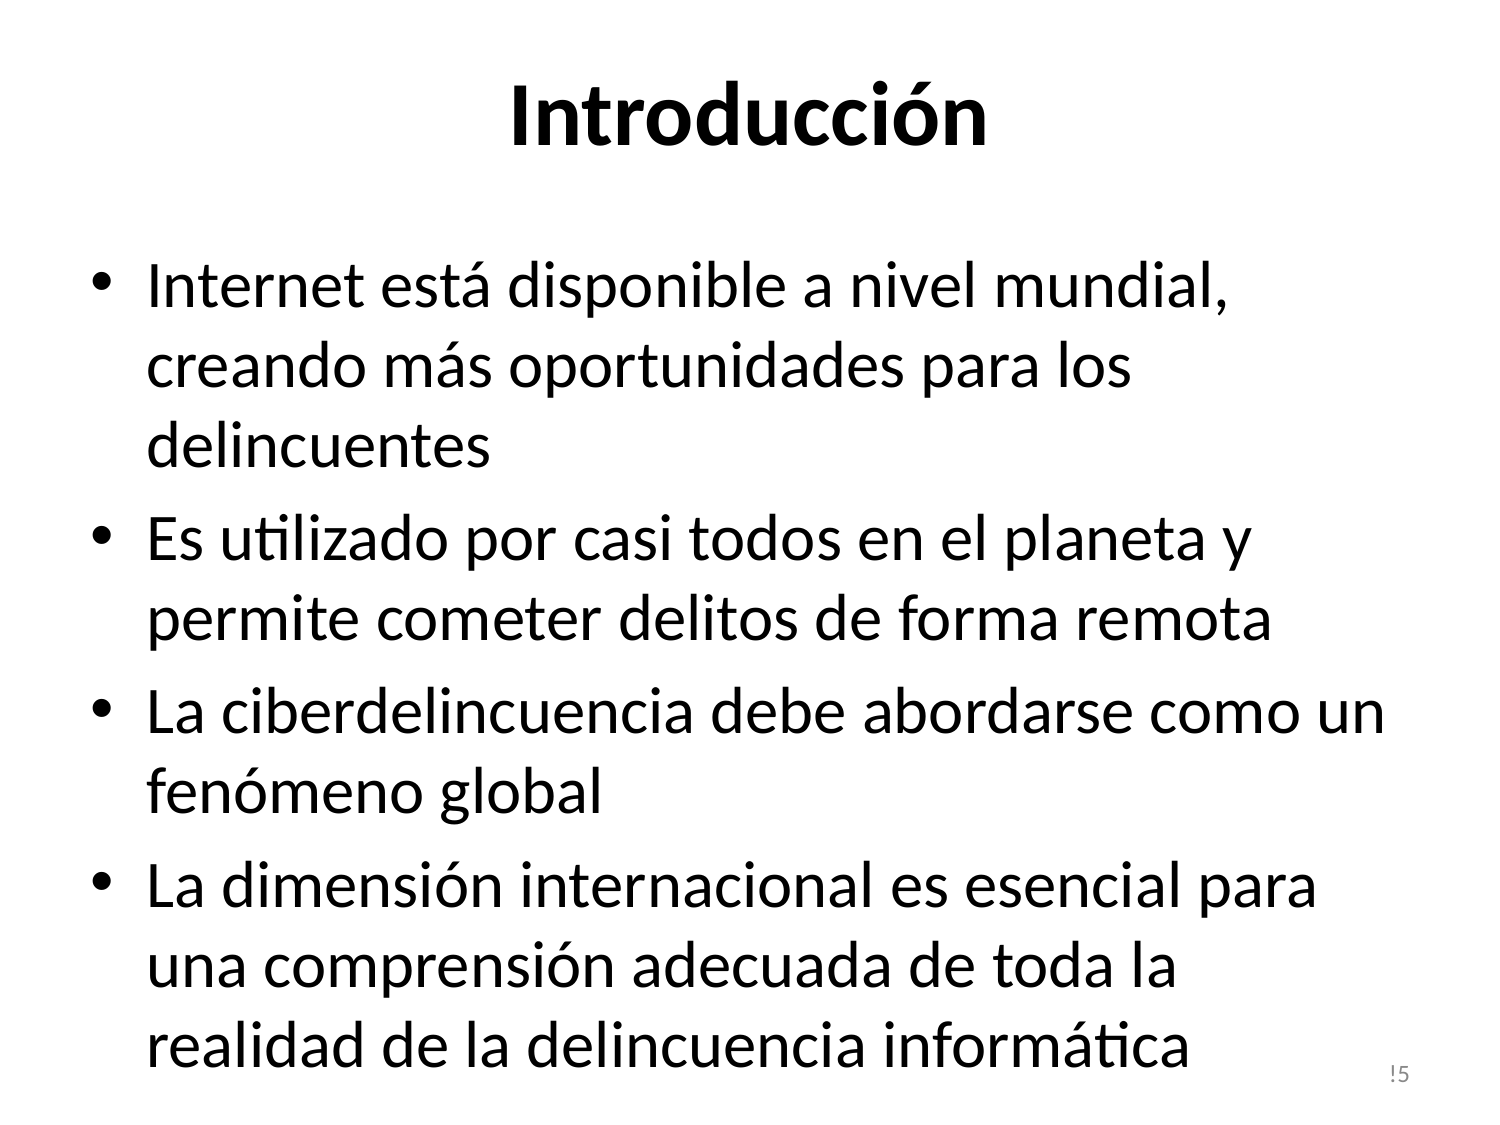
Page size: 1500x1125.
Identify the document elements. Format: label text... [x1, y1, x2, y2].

title Introducción [75, 45, 1425, 172]
slide_number !5 [1074, 1042, 1425, 1103]
list Internet está disponible a nivel mundial, creando más oportunidades para los delincuentes Es utilizado por casi todos en el planeta y permite cometer delitos de forma remota La ciberdelincuencia debe abordarse como un fenómeno global La dimensión internacional es esencial para una comprensión adecuada de toda la realidad de la delincuencia informática [75, 233, 1425, 1039]
